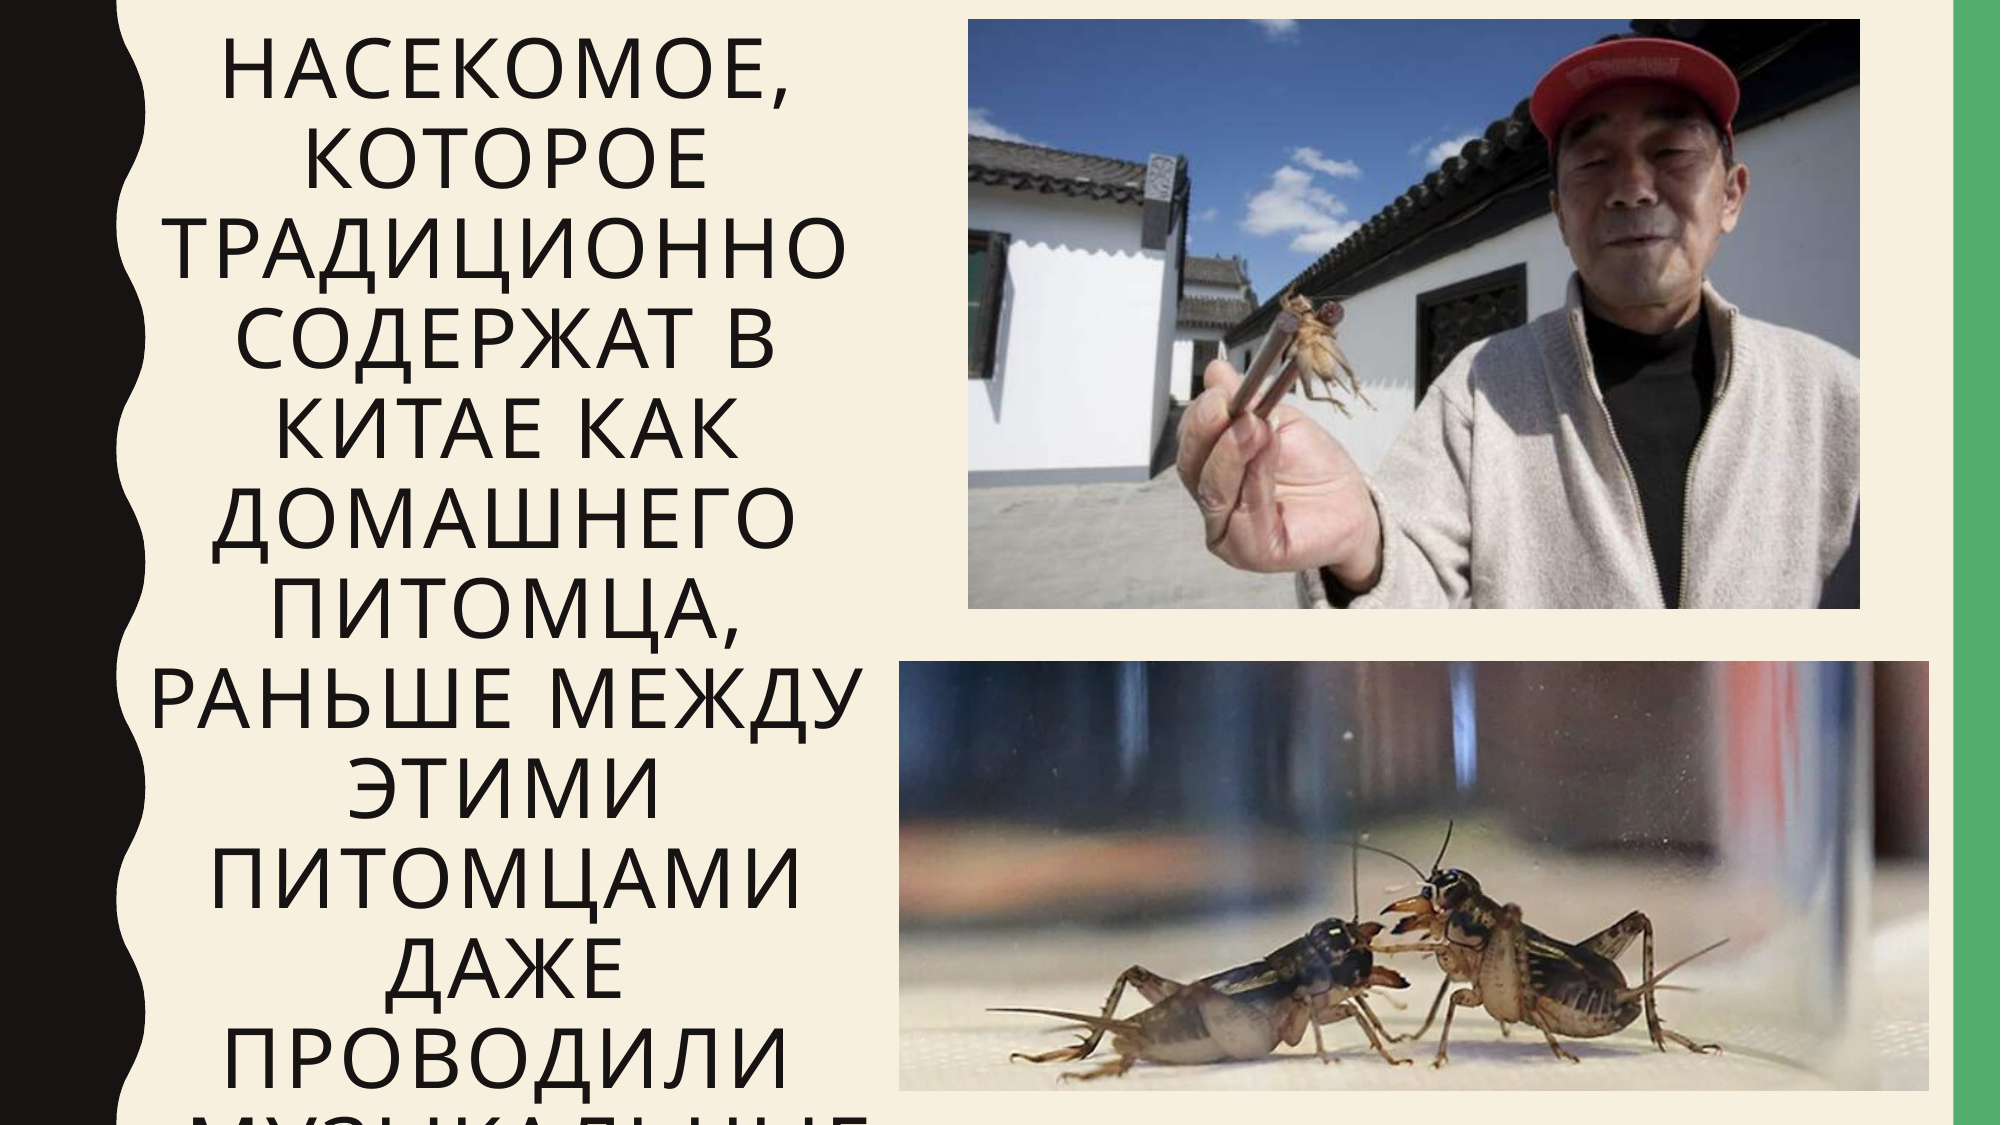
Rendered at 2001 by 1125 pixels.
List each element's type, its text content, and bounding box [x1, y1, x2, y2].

title Насекомое, которое традиционно содержат в Китае как домашнего питомца, раньше между этими питомцами даже проводили «музыкальные соревнования» - сверчок [96, 19, 920, 264]
picture [899, 661, 1929, 1092]
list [968, 19, 1860, 609]
